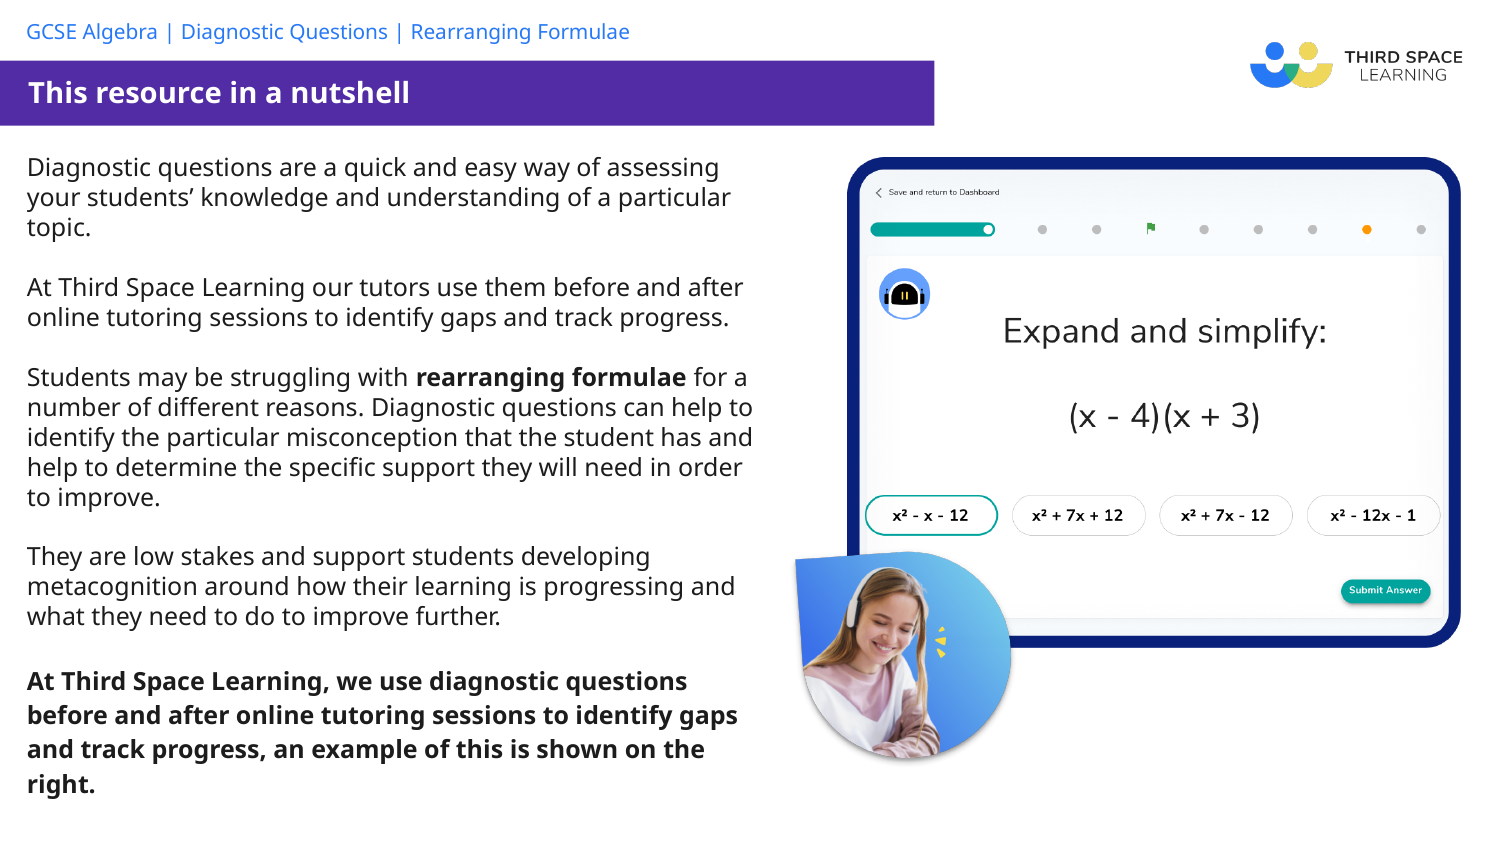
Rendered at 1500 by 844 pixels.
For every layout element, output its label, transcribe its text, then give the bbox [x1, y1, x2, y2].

text_box Diagnostic questions are a quick and easy way of assessing your students’ knowledge and understanding of a particular topic. At Third Space Learning our tutors use them before and after online tutoring sessions to identify gaps and track progress. Students may be struggling with rearranging formulae for a number of different reasons. Diagnostic questions can help to identify the particular misconception that the student has and help to determine the specific support they will need in order to improve. They are low stakes and support students developing metacognition around how their learning is progressing and what they need to do to improve further. At Third Space Learning, we use diagnostic questions before and after online tutoring sessions to identify gaps and track progress, an example of this is shown on the right. [11, 147, 778, 844]
picture [1250, 33, 1465, 99]
text_box This resource in a nutshell [13, 59, 551, 125]
picture [777, 157, 1461, 787]
